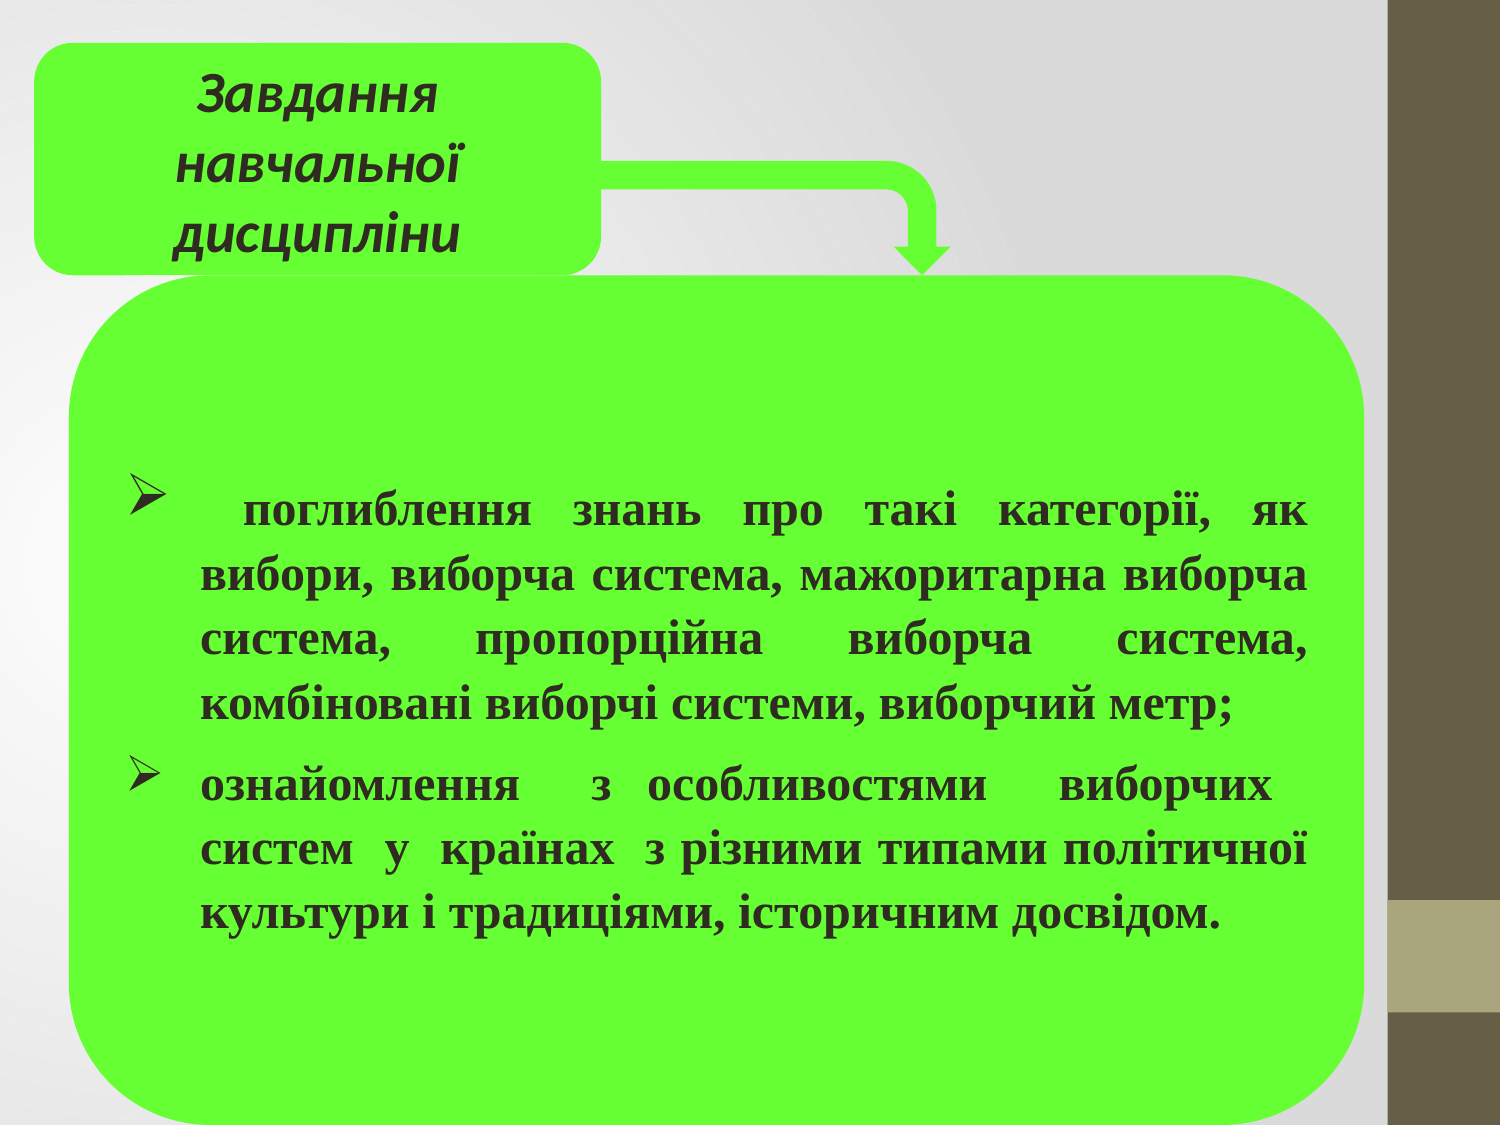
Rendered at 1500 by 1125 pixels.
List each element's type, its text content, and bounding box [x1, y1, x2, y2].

text_box поглиблення знань про такі категорії, як вибори, виборча система, мажоритарна виборча система, пропорційна виборча система, комбіновані виборчі системи, виборчий метр; ознайомлення з особливостями виборчих систем у країнах з різними типами політичної культури і традиціями, історичним досвідом. [67, 274, 1366, 1125]
text_box [594, 158, 953, 278]
text_box Завдання навчальної дисципліни [33, 41, 603, 277]
